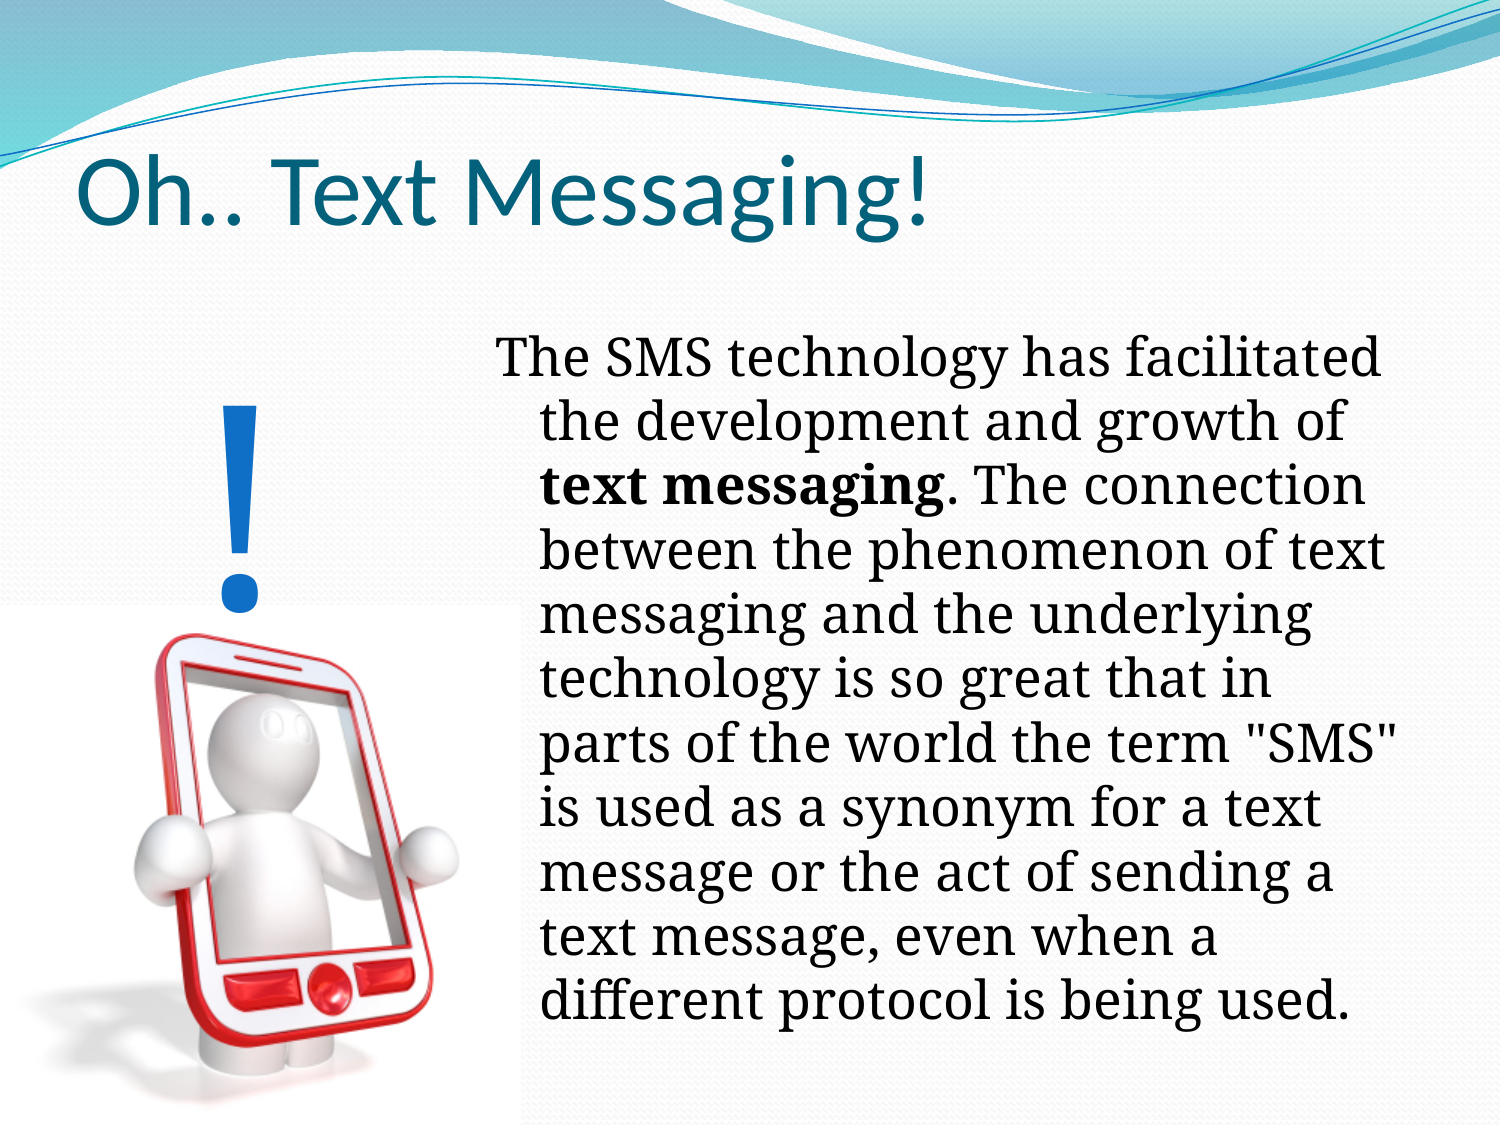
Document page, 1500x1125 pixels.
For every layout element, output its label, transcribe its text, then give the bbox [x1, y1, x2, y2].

title Oh.. Text Messaging! [75, 115, 1425, 247]
text_box ! [93, 316, 387, 605]
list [0, 605, 521, 1125]
list The SMS technology has facilitated the development and growth of text messaging. The connection between the phenomenon of text messaging and the underlying technology is so great that in parts of the world the term "SMS" is used as a synonym for a text message or the act of sending a text message, even when a different protocol is being used. [480, 314, 1425, 1043]
